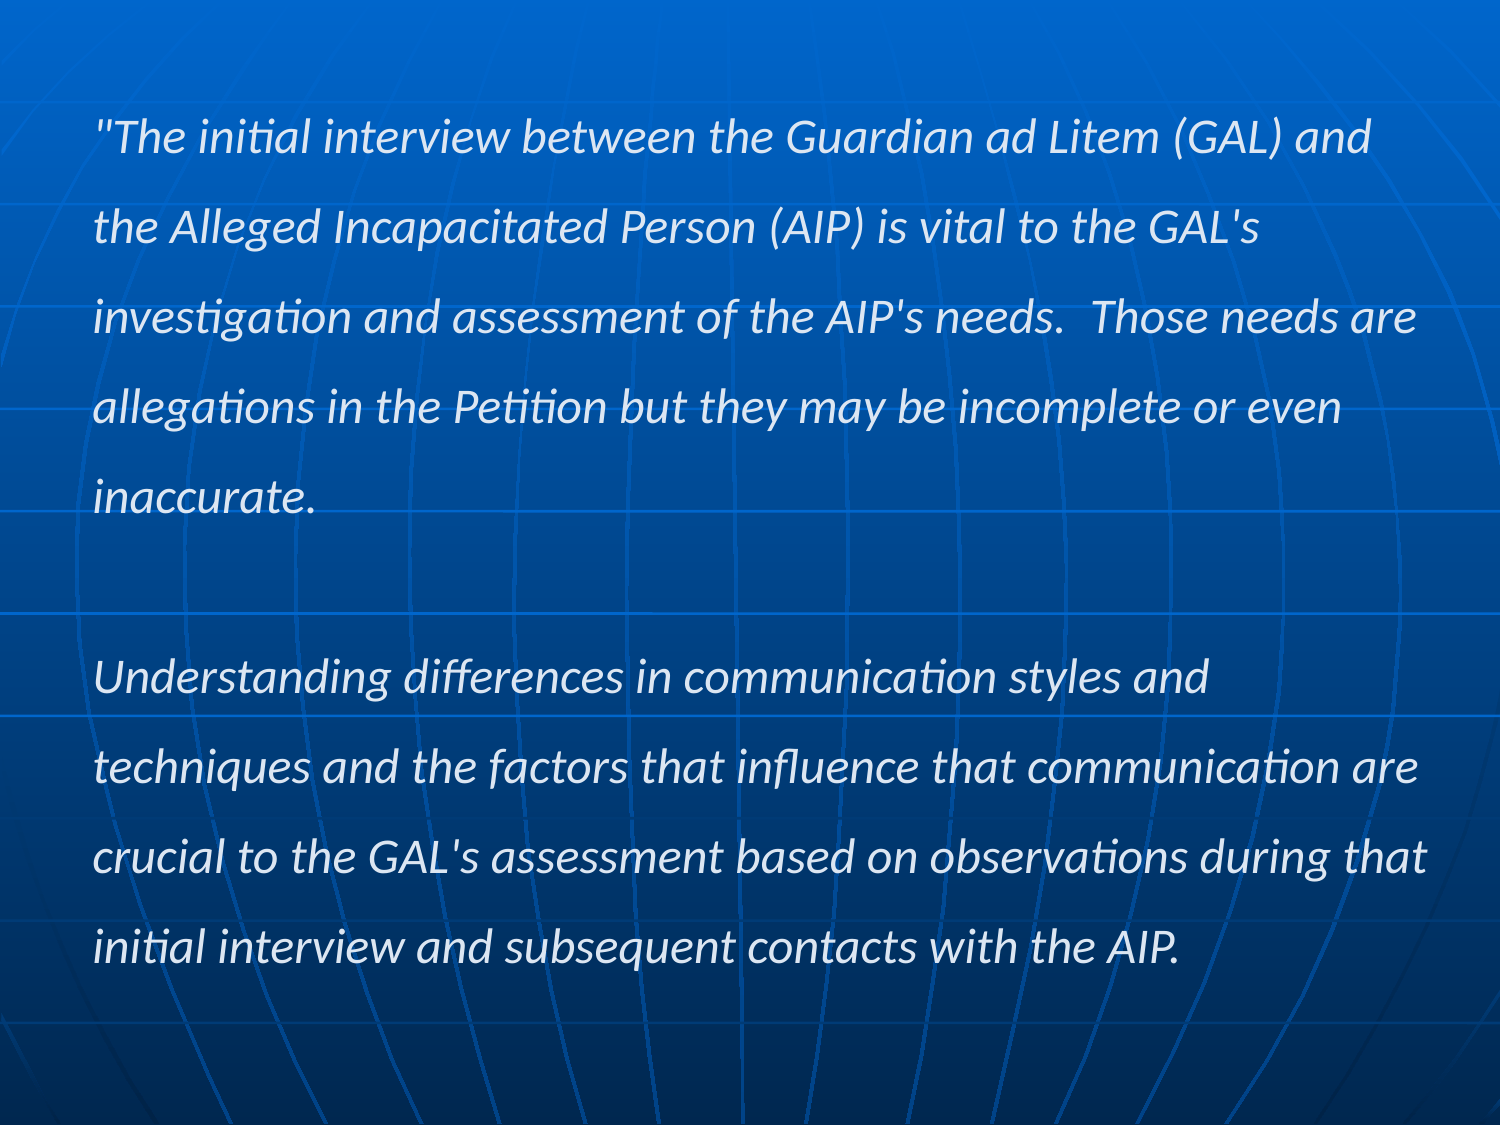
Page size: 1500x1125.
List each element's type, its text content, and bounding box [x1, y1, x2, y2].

text_box "The initial interview between the Guardian ad Litem (GAL) and the Alleged Incapacitated Person (AIP) is vital to the GAL's investigation and assessment of the AIP's needs. Those needs are allegations in the Petition but they may be incomplete or even inaccurate. Understanding differences in communication styles and techniques and the factors that influence that communication are crucial to the GAL's assessment based on observations during that initial interview and subsequent contacts with the AIP. [77, 66, 1451, 981]
